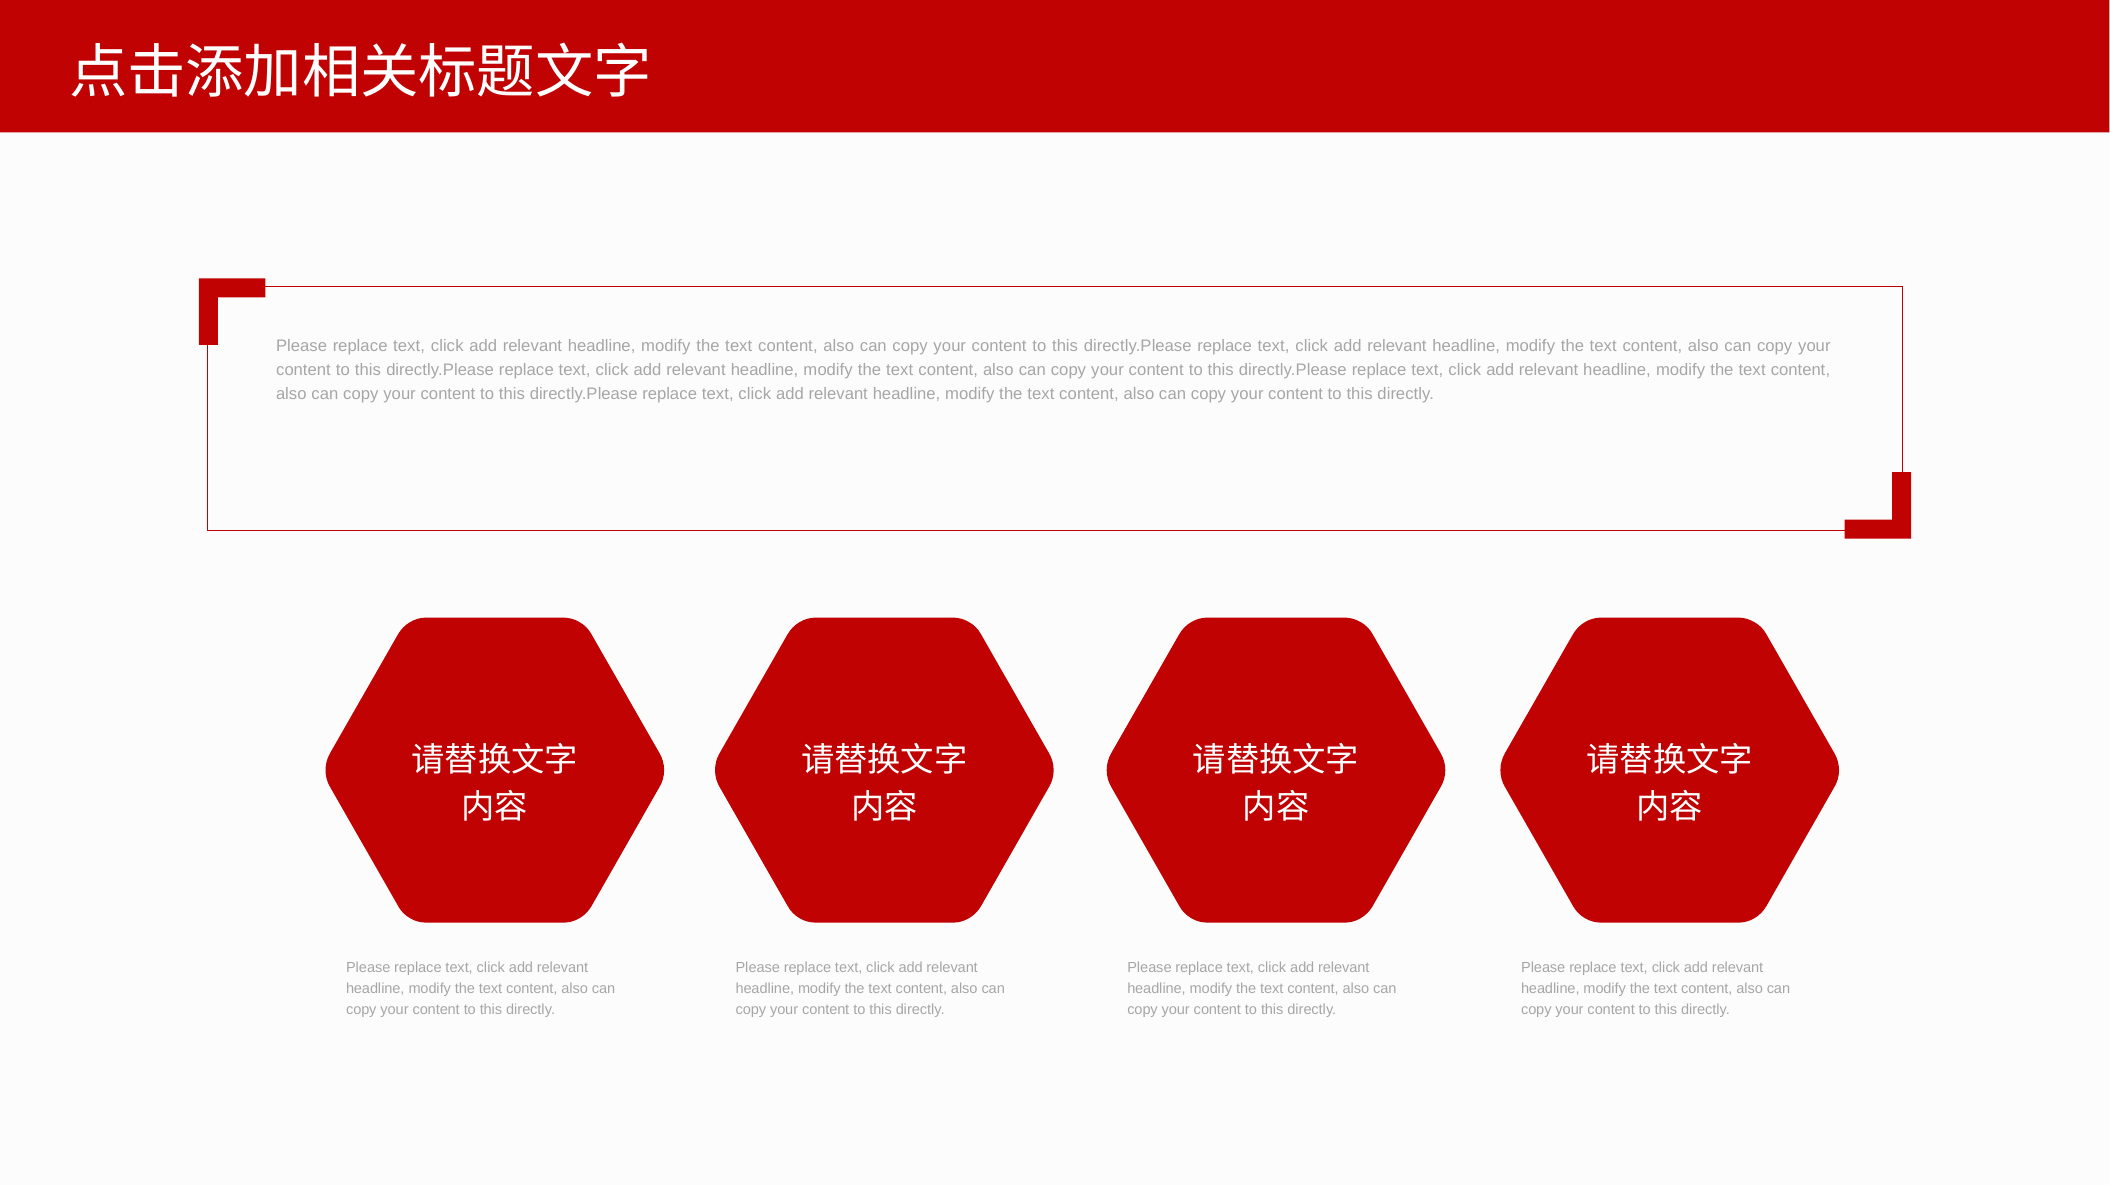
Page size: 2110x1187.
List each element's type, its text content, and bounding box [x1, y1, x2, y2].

text_box 请替换文字内容 [400, 729, 590, 826]
text_box Please replace text, click add relevant headline, modify the text content, also can copy your content to this directly. [331, 947, 659, 1025]
text_box Please replace text, click add relevant headline, modify the text content, also can copy your content to this directly. [720, 947, 1048, 1025]
text_box [1500, 617, 1840, 923]
text_box [325, 617, 665, 923]
text_box [715, 617, 1054, 923]
text_box 请替换文字内容 [789, 729, 979, 826]
text_box Please replace text, click add relevant headline, modify the text content, also can copy your content to this directly. [1506, 947, 1834, 1025]
text_box [206, 285, 1903, 532]
text_box Please replace text, click add relevant headline, modify the text content, also can copy your content to this directly.Please replace text, click add relevant headline, modify the text content, also can copy your content to this directly.Please replace text, click add relevant headline, modify the text content, also can copy your content to this directly.Please replace text, click add relevant headline, modify the text content, also can copy your content to this directly.Please replace text, click add relevant headline, modify the text content, also can copy your content to this directly. [276, 330, 1834, 403]
text_box [1106, 617, 1446, 923]
text_box [198, 277, 266, 346]
text_box [1844, 471, 1912, 540]
text_box 请替换文字内容 [1181, 729, 1371, 826]
text_box 点击添加相关标题文字 [54, 26, 667, 112]
text_box Please replace text, click add relevant headline, modify the text content, also can copy your content to this directly. [1112, 947, 1440, 1025]
text_box 请替换文字内容 [1575, 729, 1765, 826]
